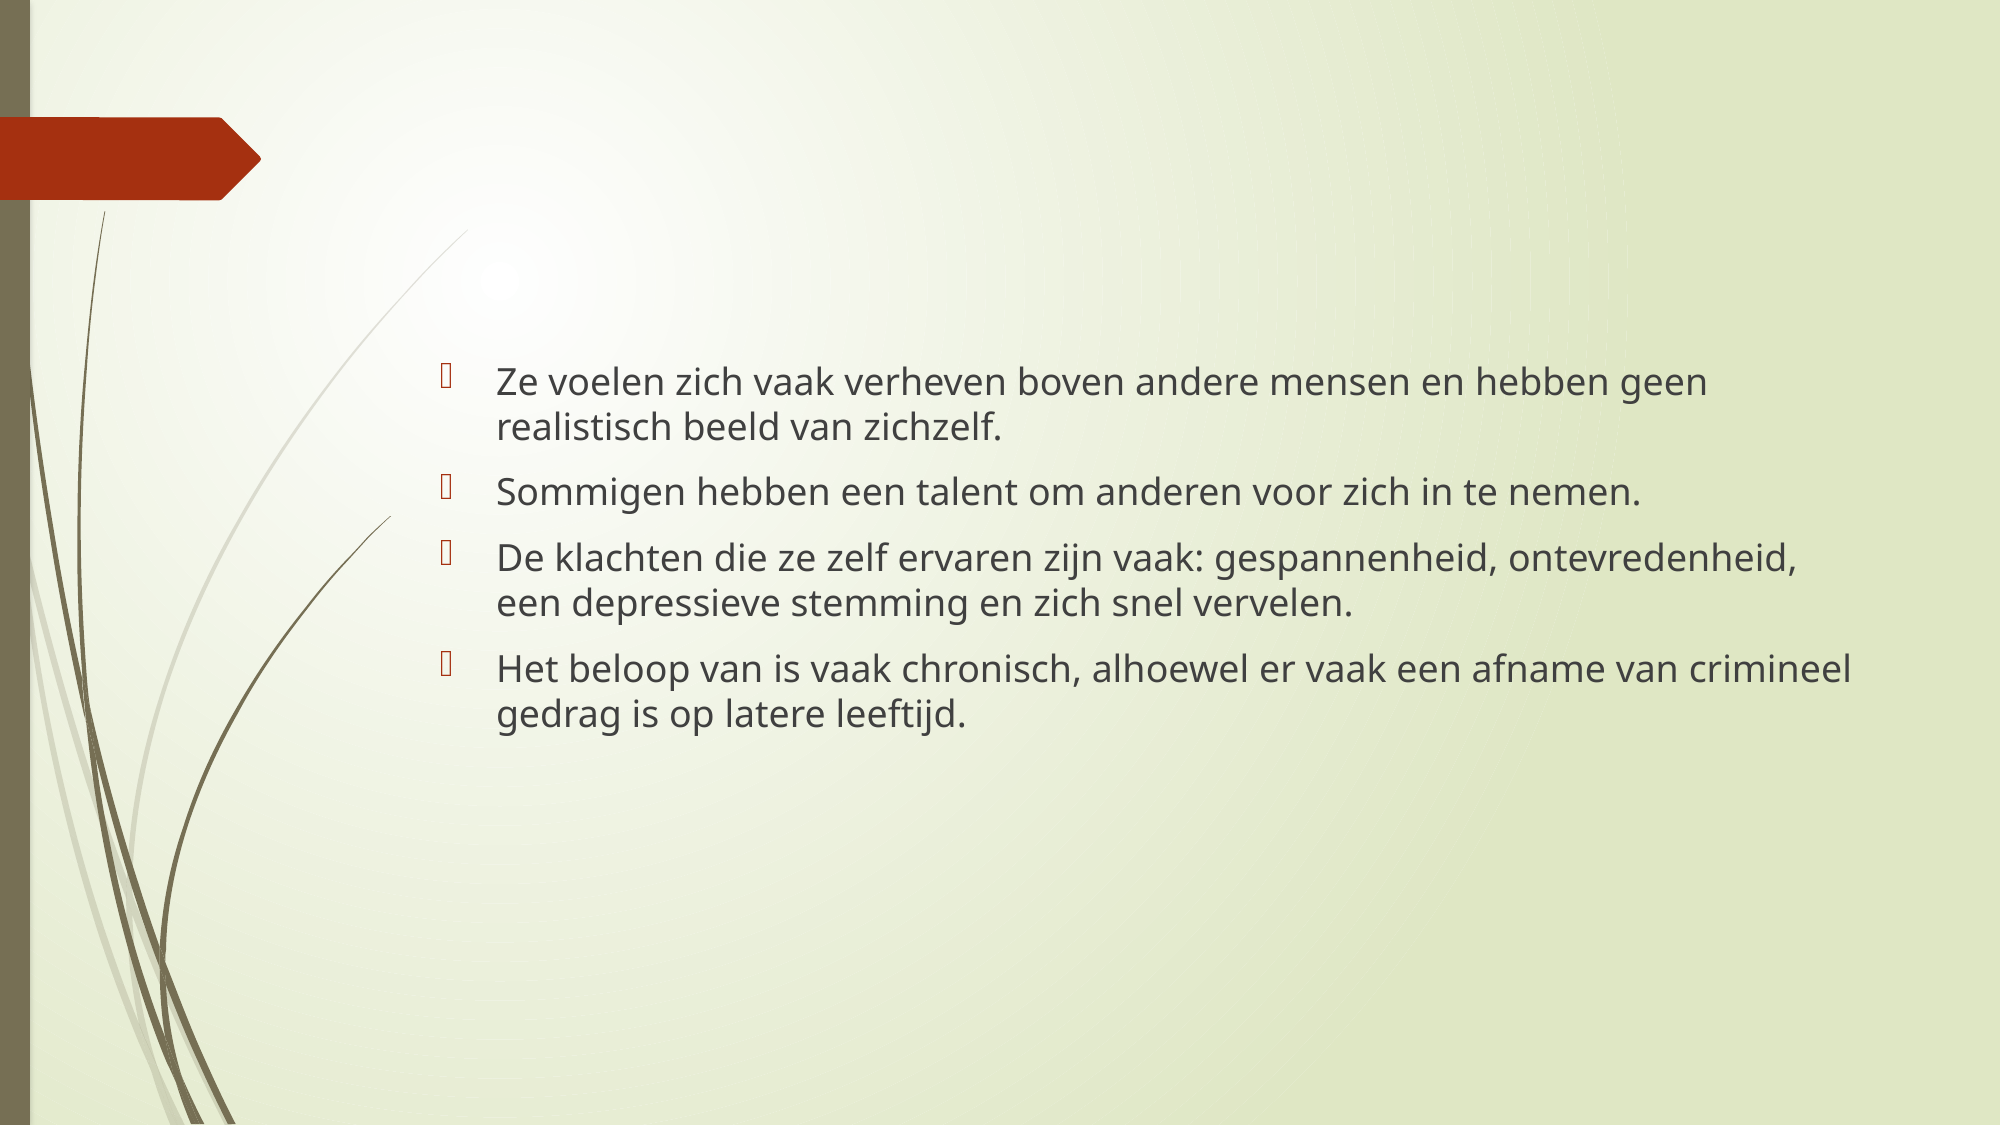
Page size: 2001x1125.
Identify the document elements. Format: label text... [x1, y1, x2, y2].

list Ze voelen zich vaak verheven boven andere mensen en hebben geen realistisch beeld van zichzelf. Sommigen hebben een talent om anderen voor zich in te nemen. De klachten die ze zelf ervaren zijn vaak: gespannenheid, ontevredenheid, een depressieve stemming en zich snel vervelen. Het beloop van is vaak chronisch, alhoewel er vaak een afname van crimineel gedrag is op latere leeftijd. [424, 350, 1888, 970]
